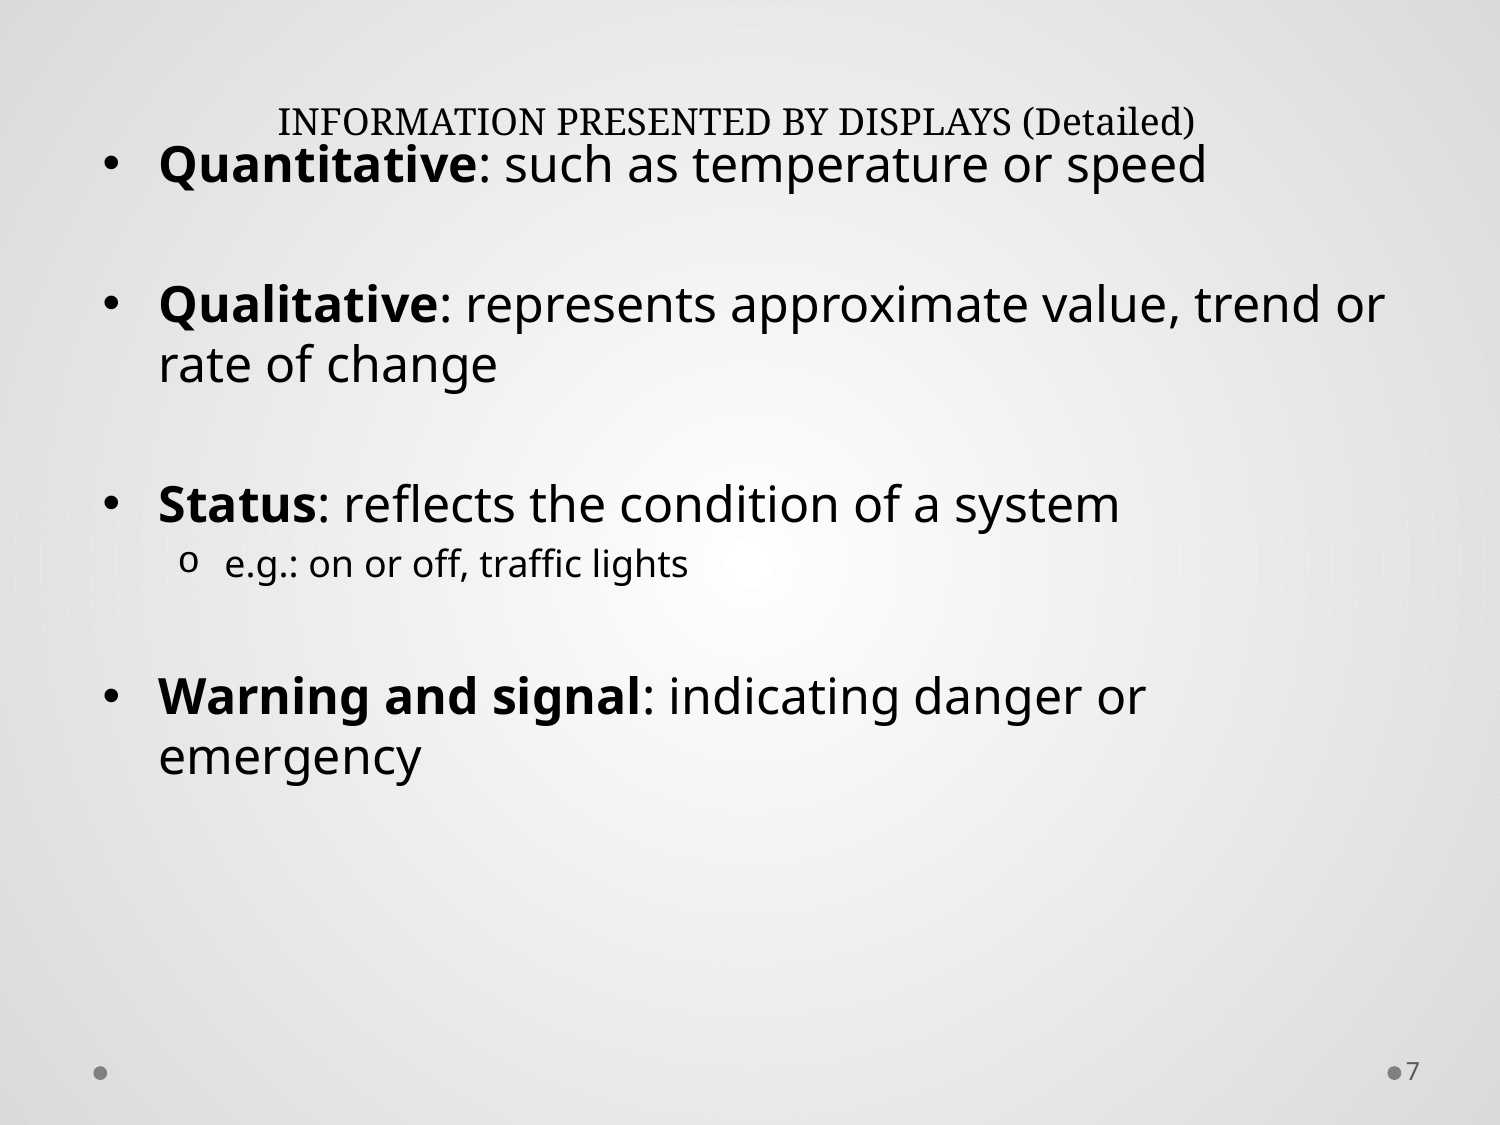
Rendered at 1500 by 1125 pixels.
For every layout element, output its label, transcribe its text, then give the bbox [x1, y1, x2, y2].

title INFORMATION PRESENTED BY DISPLAYS (Detailed) [62, 50, 1413, 150]
slide_number 7 [1401, 1042, 1494, 1103]
list Quantitative: such as temperature or speed Qualitative: represents approximate value, trend or rate of change Status: reflects the condition of a system e.g.: on or off, traffic lights Warning and signal: indicating danger or emergency [87, 125, 1438, 1113]
